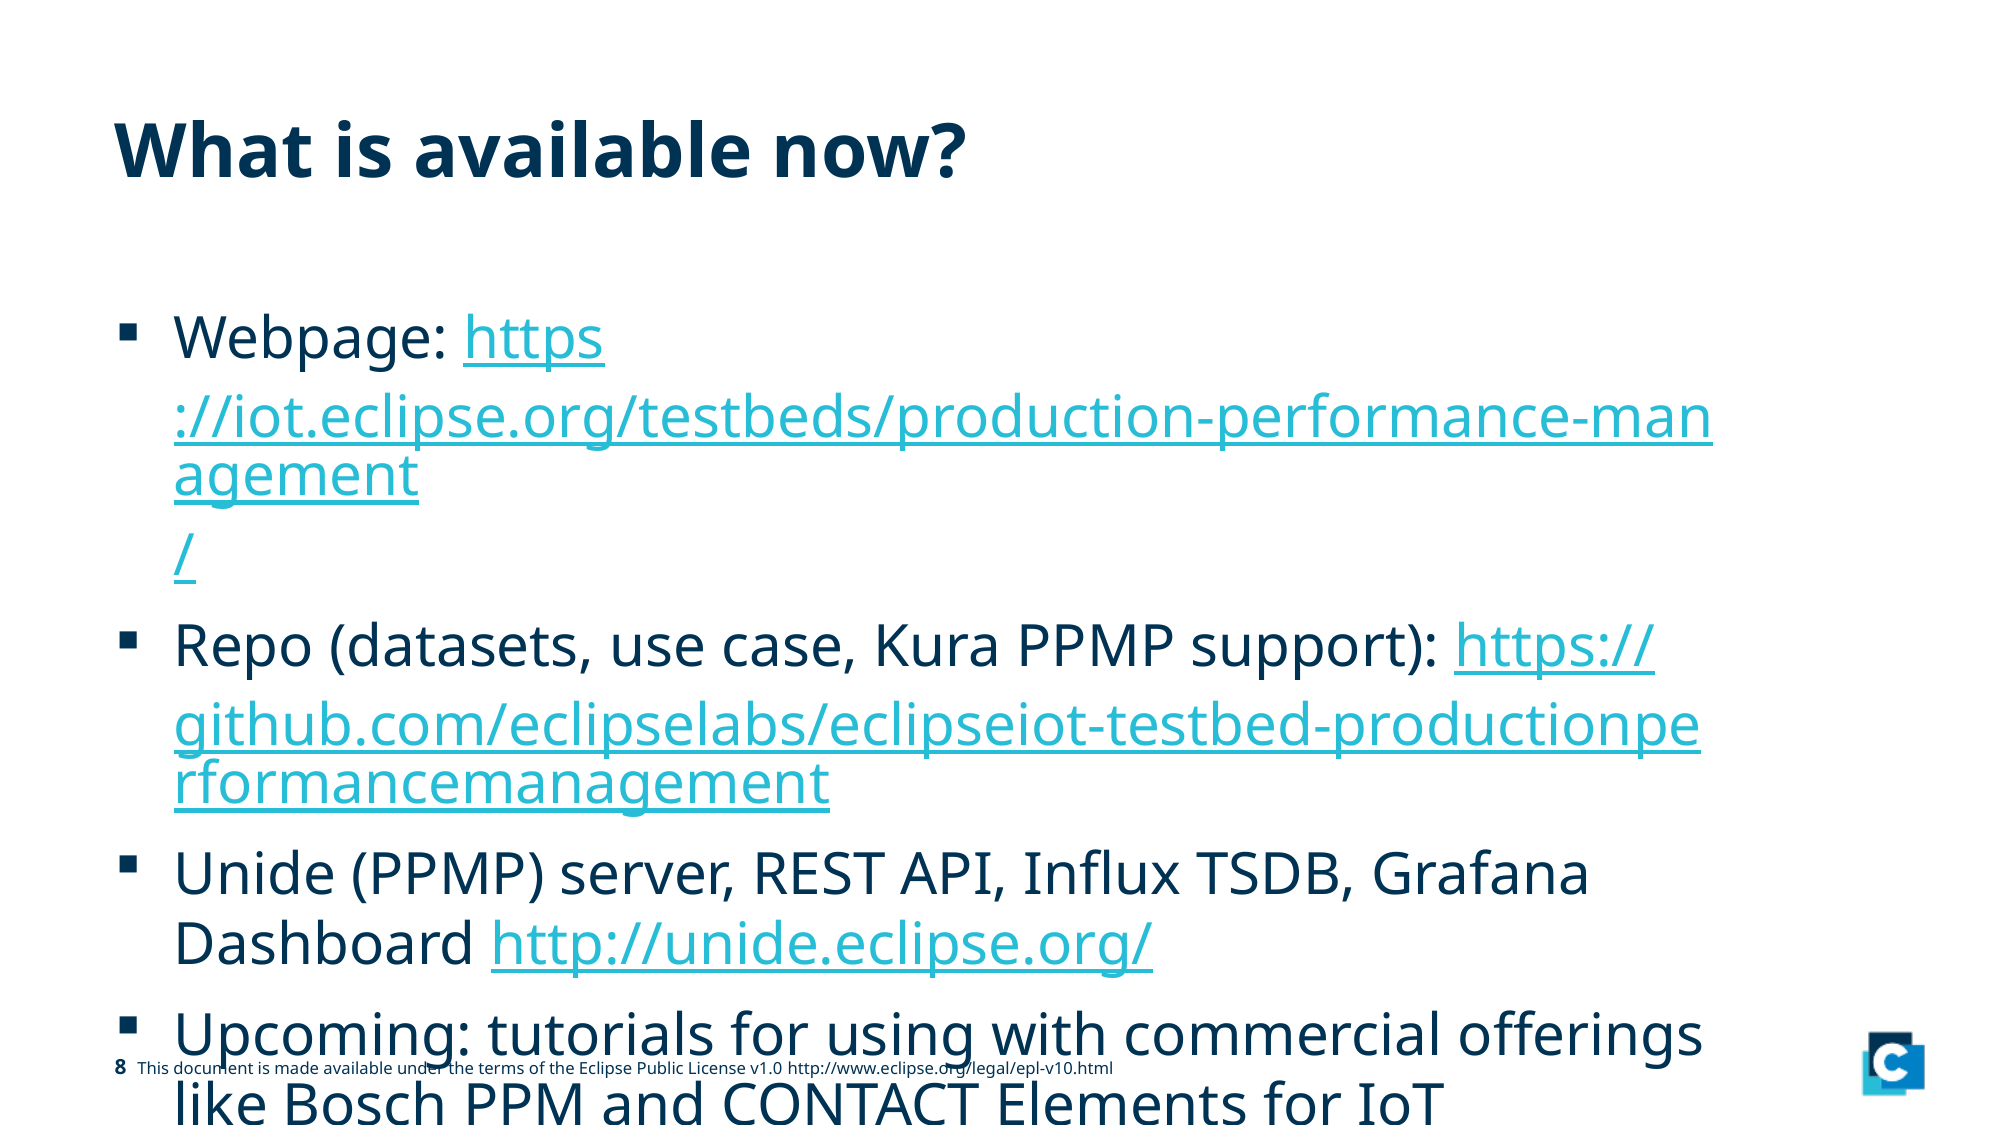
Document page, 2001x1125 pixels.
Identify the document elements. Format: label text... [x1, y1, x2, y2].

list Webpage: https://iot.eclipse.org/testbeds/production-performance-management/ Repo (datasets, use case, Kura PPMP support): https://github.com/eclipselabs/eclipseiot-testbed-productionperformancemanagement Unide (PPMP) server, REST API, Influx TSDB, Grafana Dashboard http://unide.eclipse.org/ Upcoming: tutorials for using with commercial offerings like Bosch PPM and CONTACT Elements for IoT [99, 292, 1730, 992]
title What is available now? [99, 105, 1604, 292]
